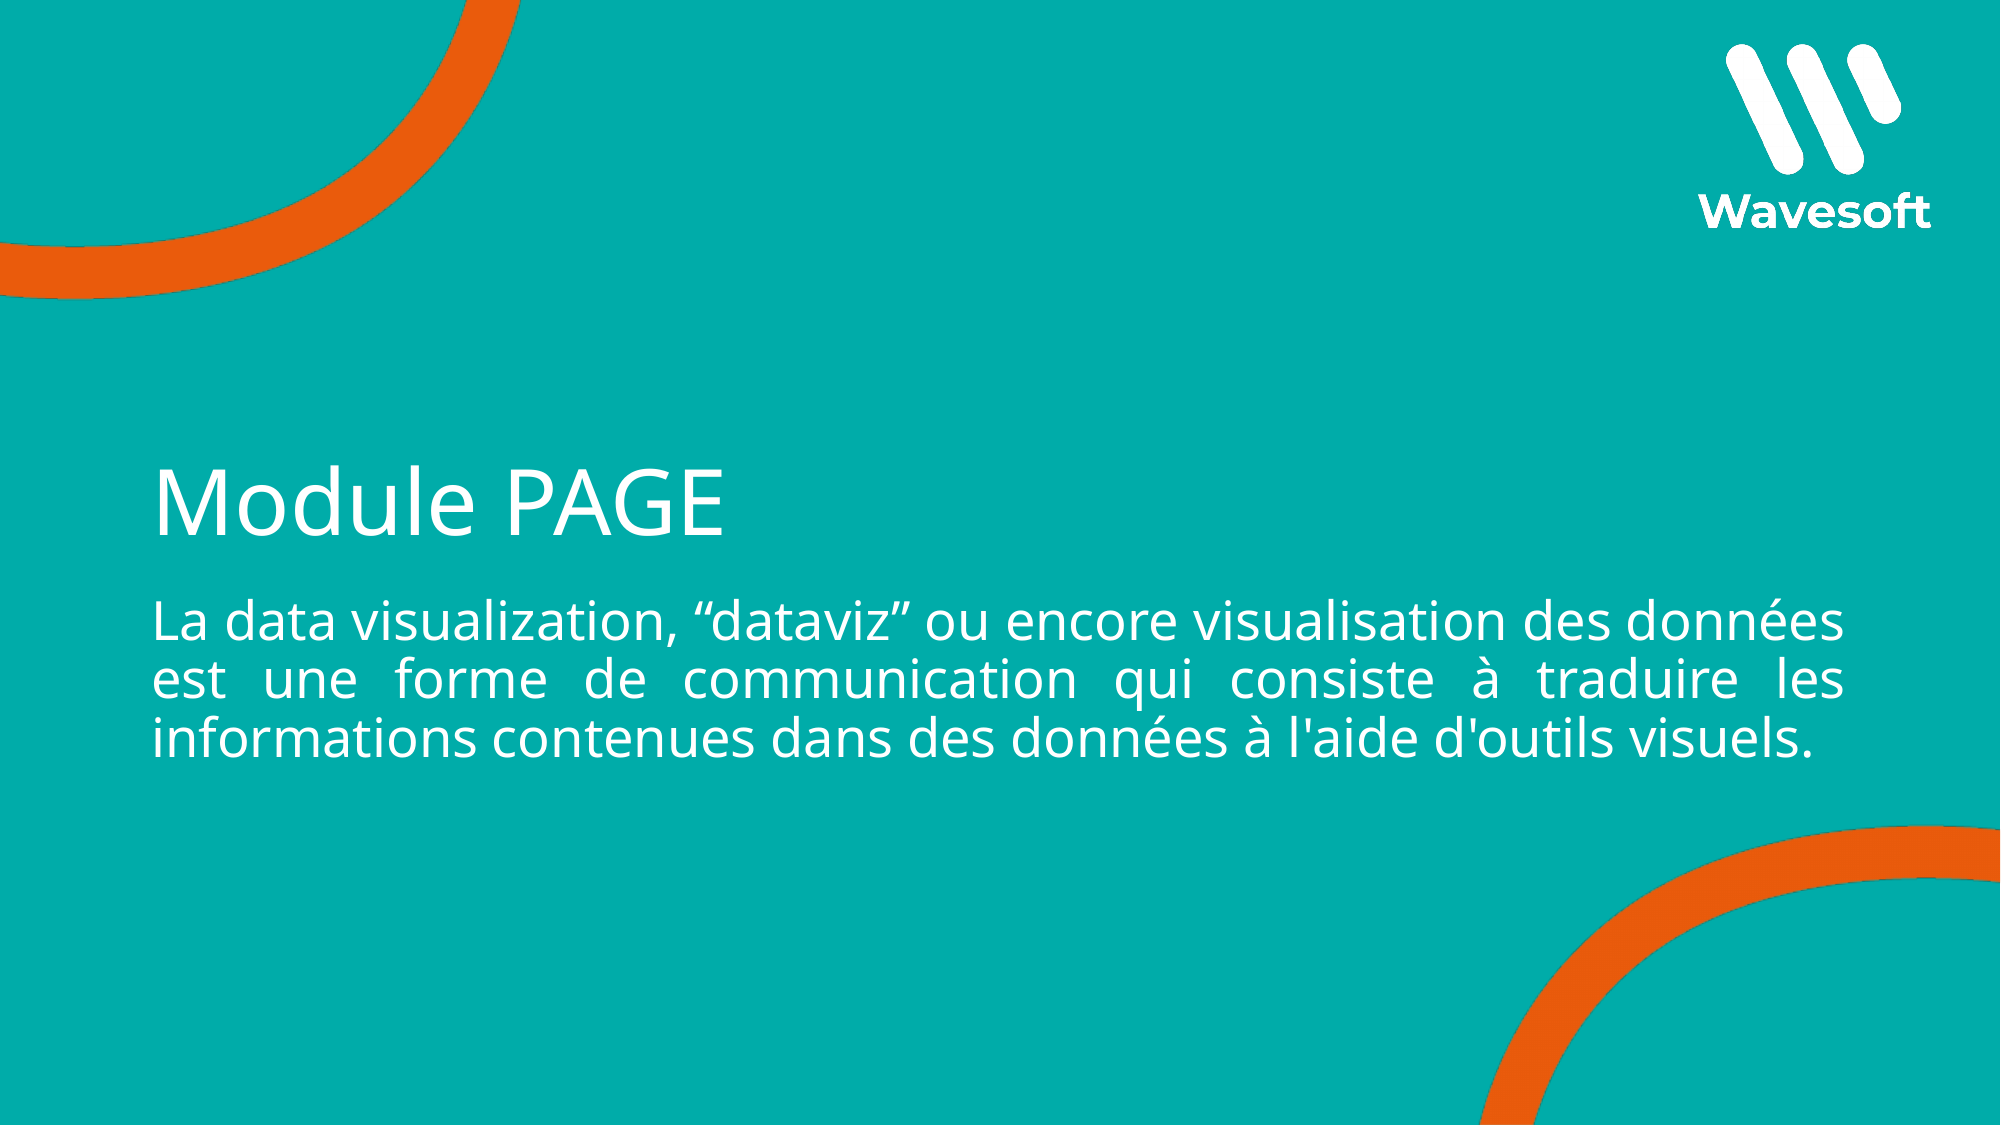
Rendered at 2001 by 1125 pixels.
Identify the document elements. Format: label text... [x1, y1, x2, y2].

picture [1469, 816, 2000, 1125]
list La data visualization, “dataviz” ou encore visualisation des données est une forme de communication qui consiste à traduire les informations contenues dans des données à l'aide d'outils visuels. [136, 586, 1862, 833]
picture [1643, 0, 1984, 281]
picture [0, 0, 532, 310]
title Module PAGE [136, 415, 1862, 563]
